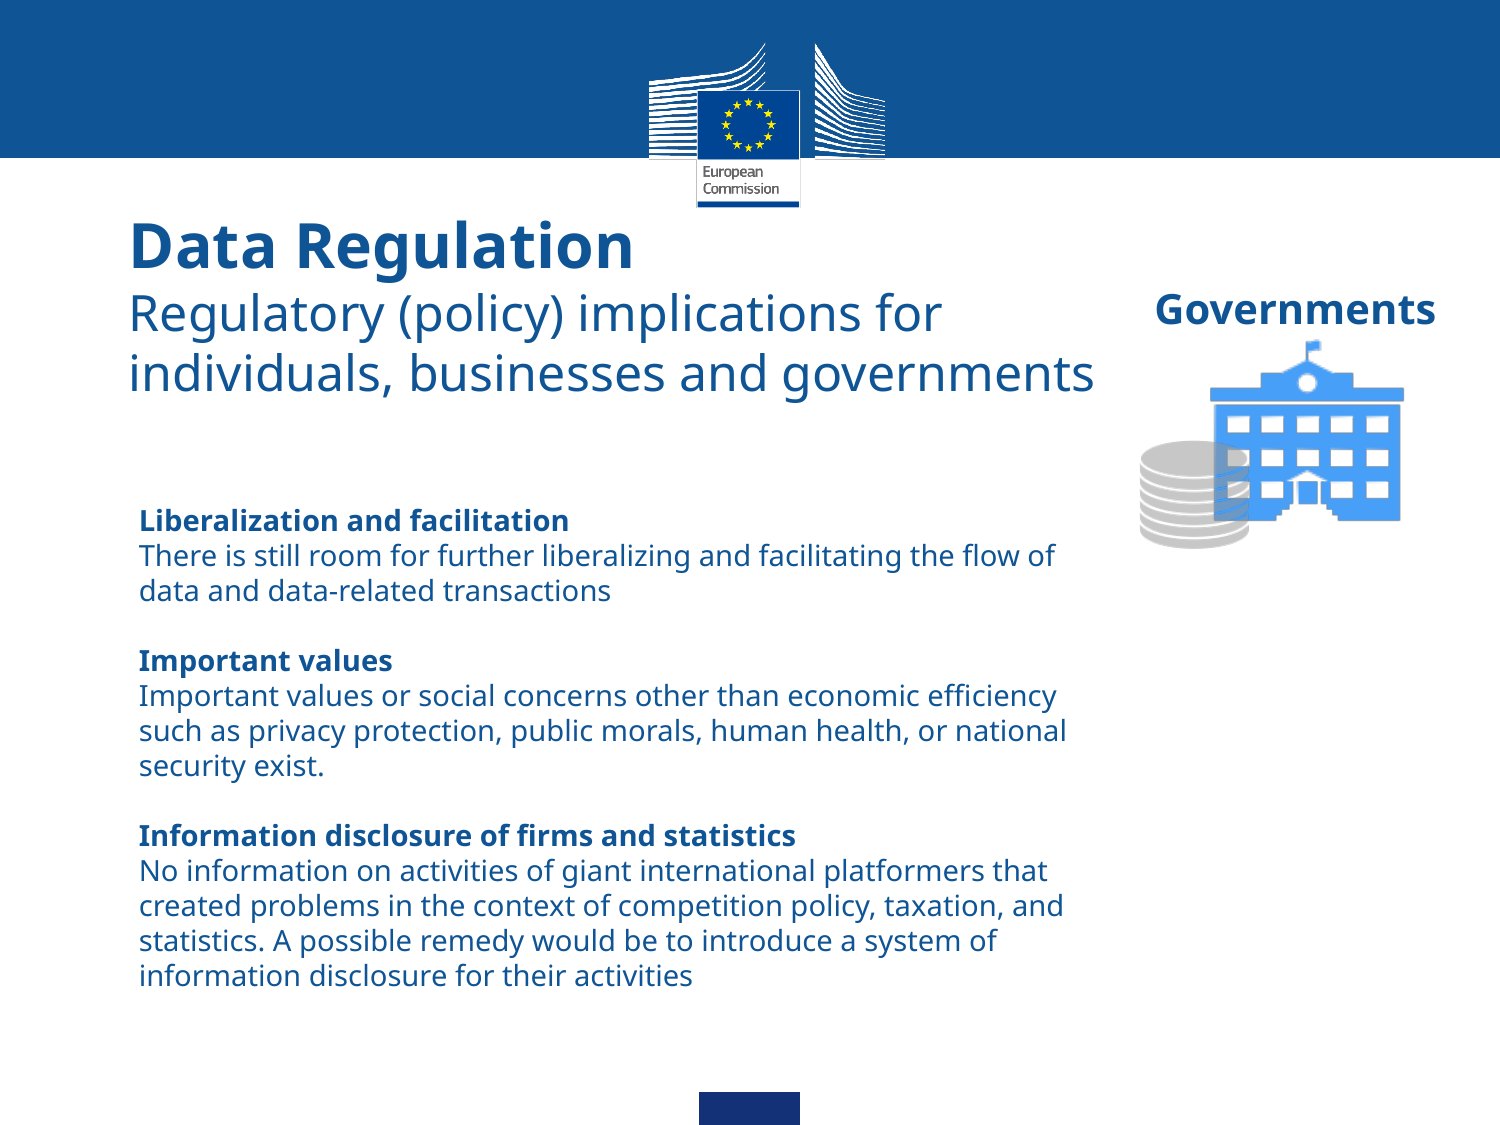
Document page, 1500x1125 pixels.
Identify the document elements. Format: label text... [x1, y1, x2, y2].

picture [649, 42, 885, 208]
text_box Data Regulation Regulatory (policy) implications for individuals, businesses and governments [55, 226, 1199, 381]
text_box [1139, 338, 1406, 550]
text_box Liberalization and facilitation There is still room for further liberalizing and facilitating the flow of data and data-related transactions Important values Important values or social concerns other than economic efficiency such as privacy protection, public morals, human health, or national security exist. Information disclosure of firms and statistics No information on activities of giant international platformers that created problems in the context of competition policy, taxation, and statistics. A possible remedy would be to introduce a system of information disclosure for their activities [123, 495, 1140, 1000]
text_box Governments [1139, 275, 1500, 341]
